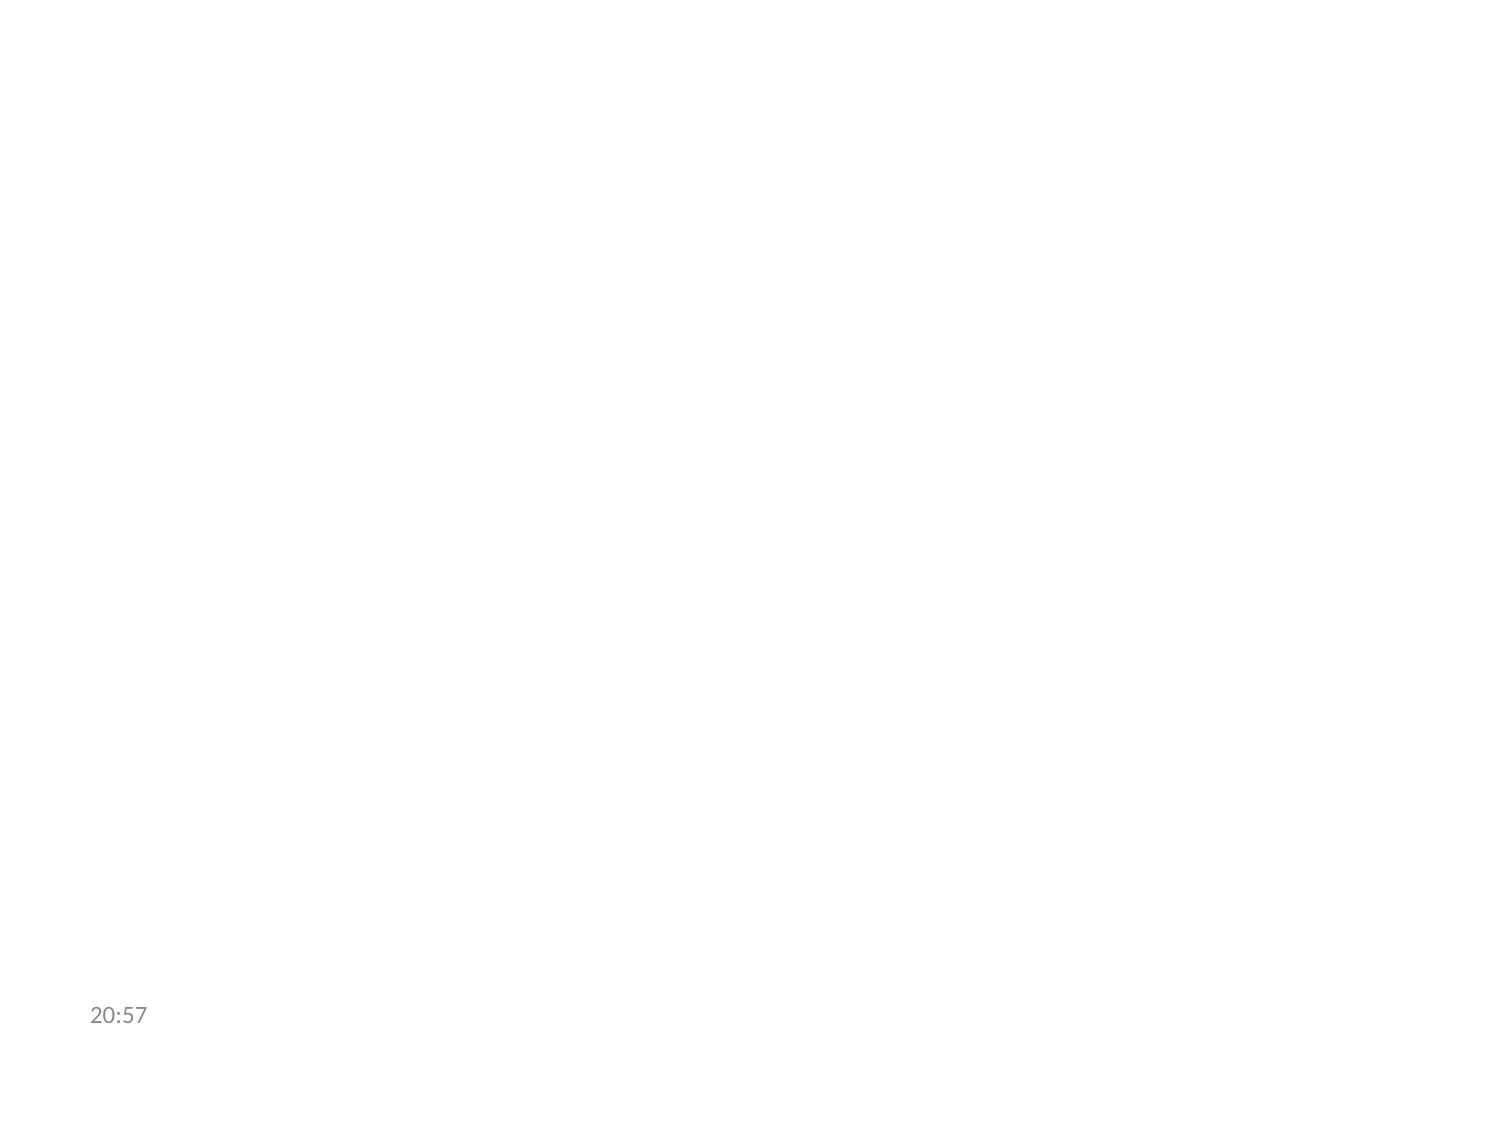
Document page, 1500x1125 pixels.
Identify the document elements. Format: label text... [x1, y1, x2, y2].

text_box 15:35 [75, 983, 425, 1044]
